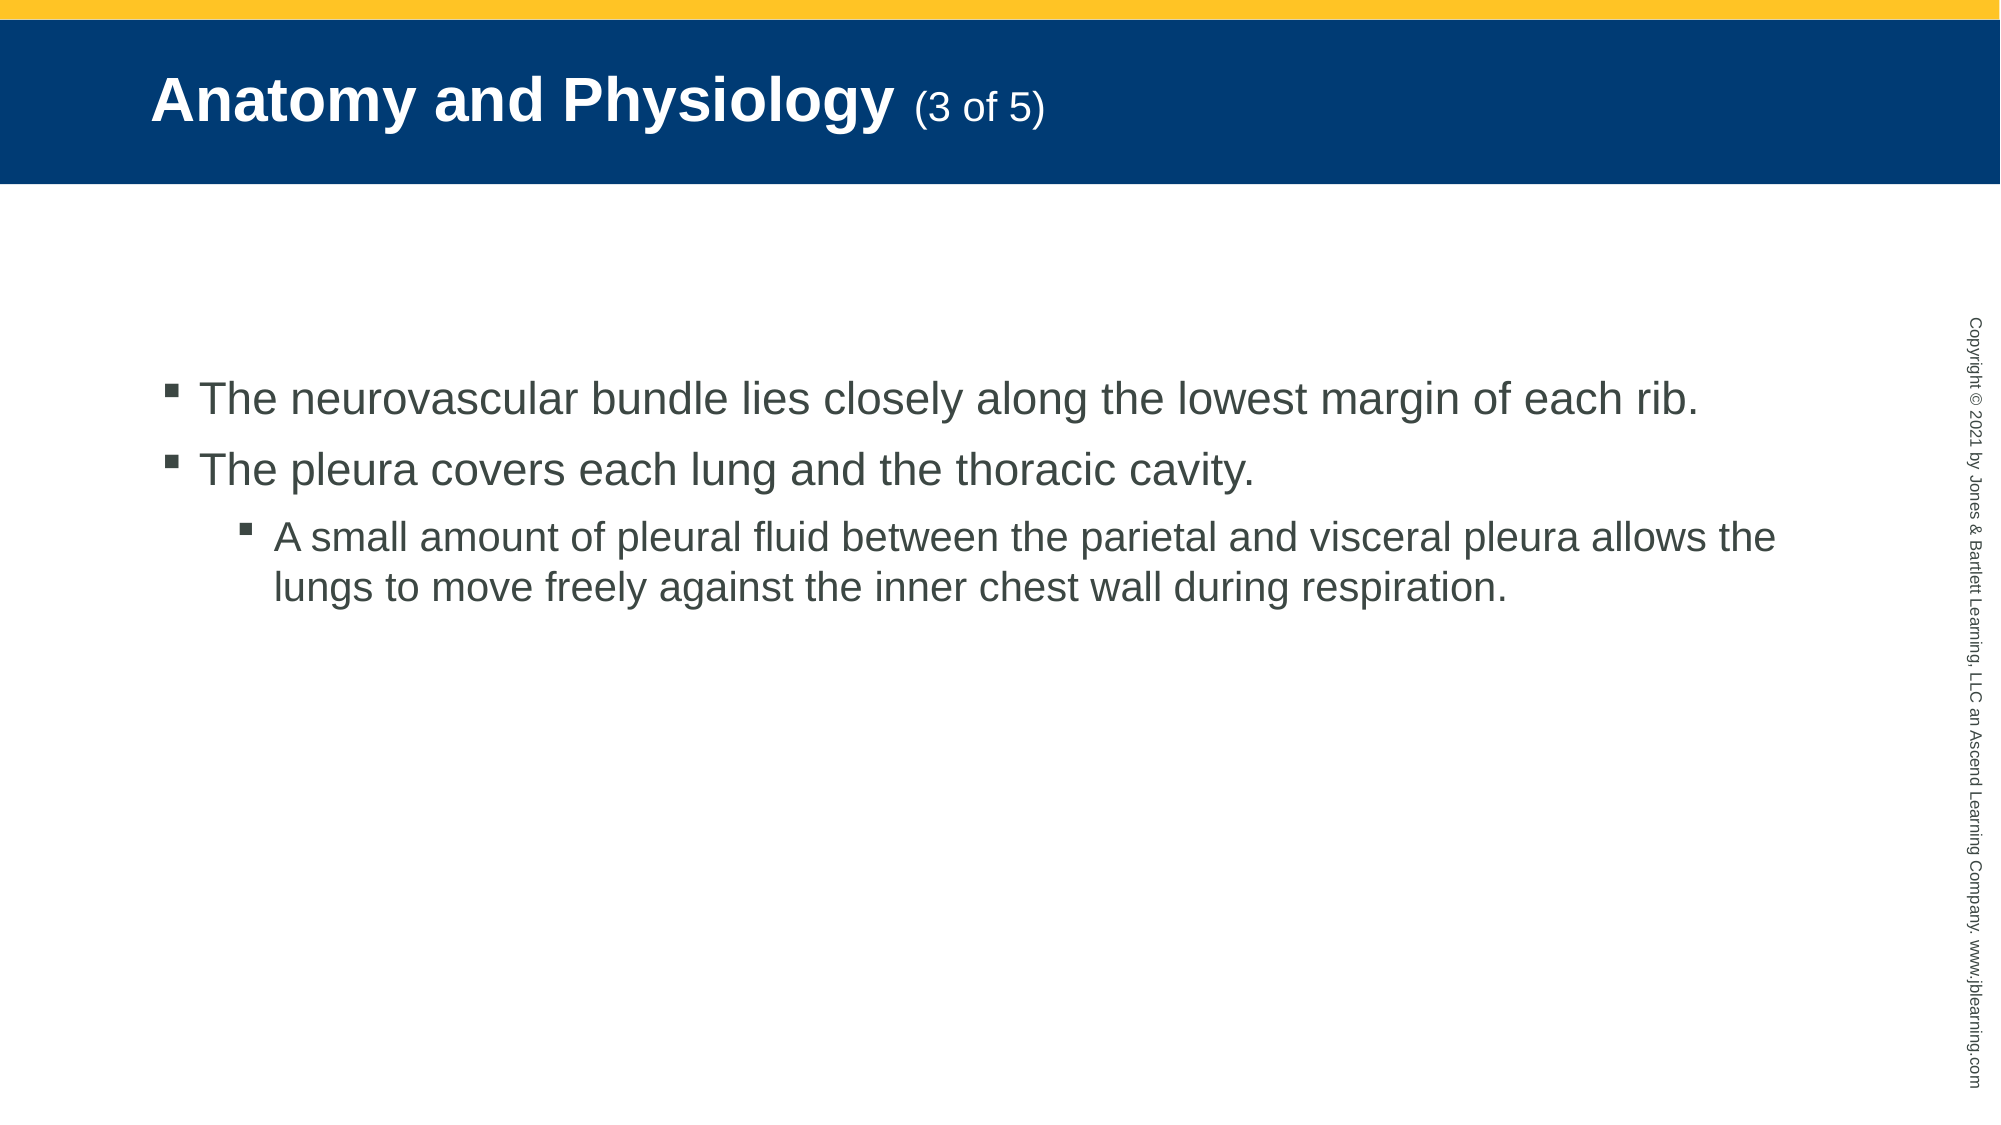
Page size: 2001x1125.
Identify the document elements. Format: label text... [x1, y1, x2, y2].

title Anatomy and Physiology (3 of 5) [0, 19, 2000, 185]
list The neurovascular bundle lies closely along the lowest margin of each rib. The pleura covers each lung and the thoracic cavity. A small amount of pleural fluid between the parietal and visceral pleura allows the lungs to move freely against the inner chest wall during respiration. [146, 361, 1859, 1016]
